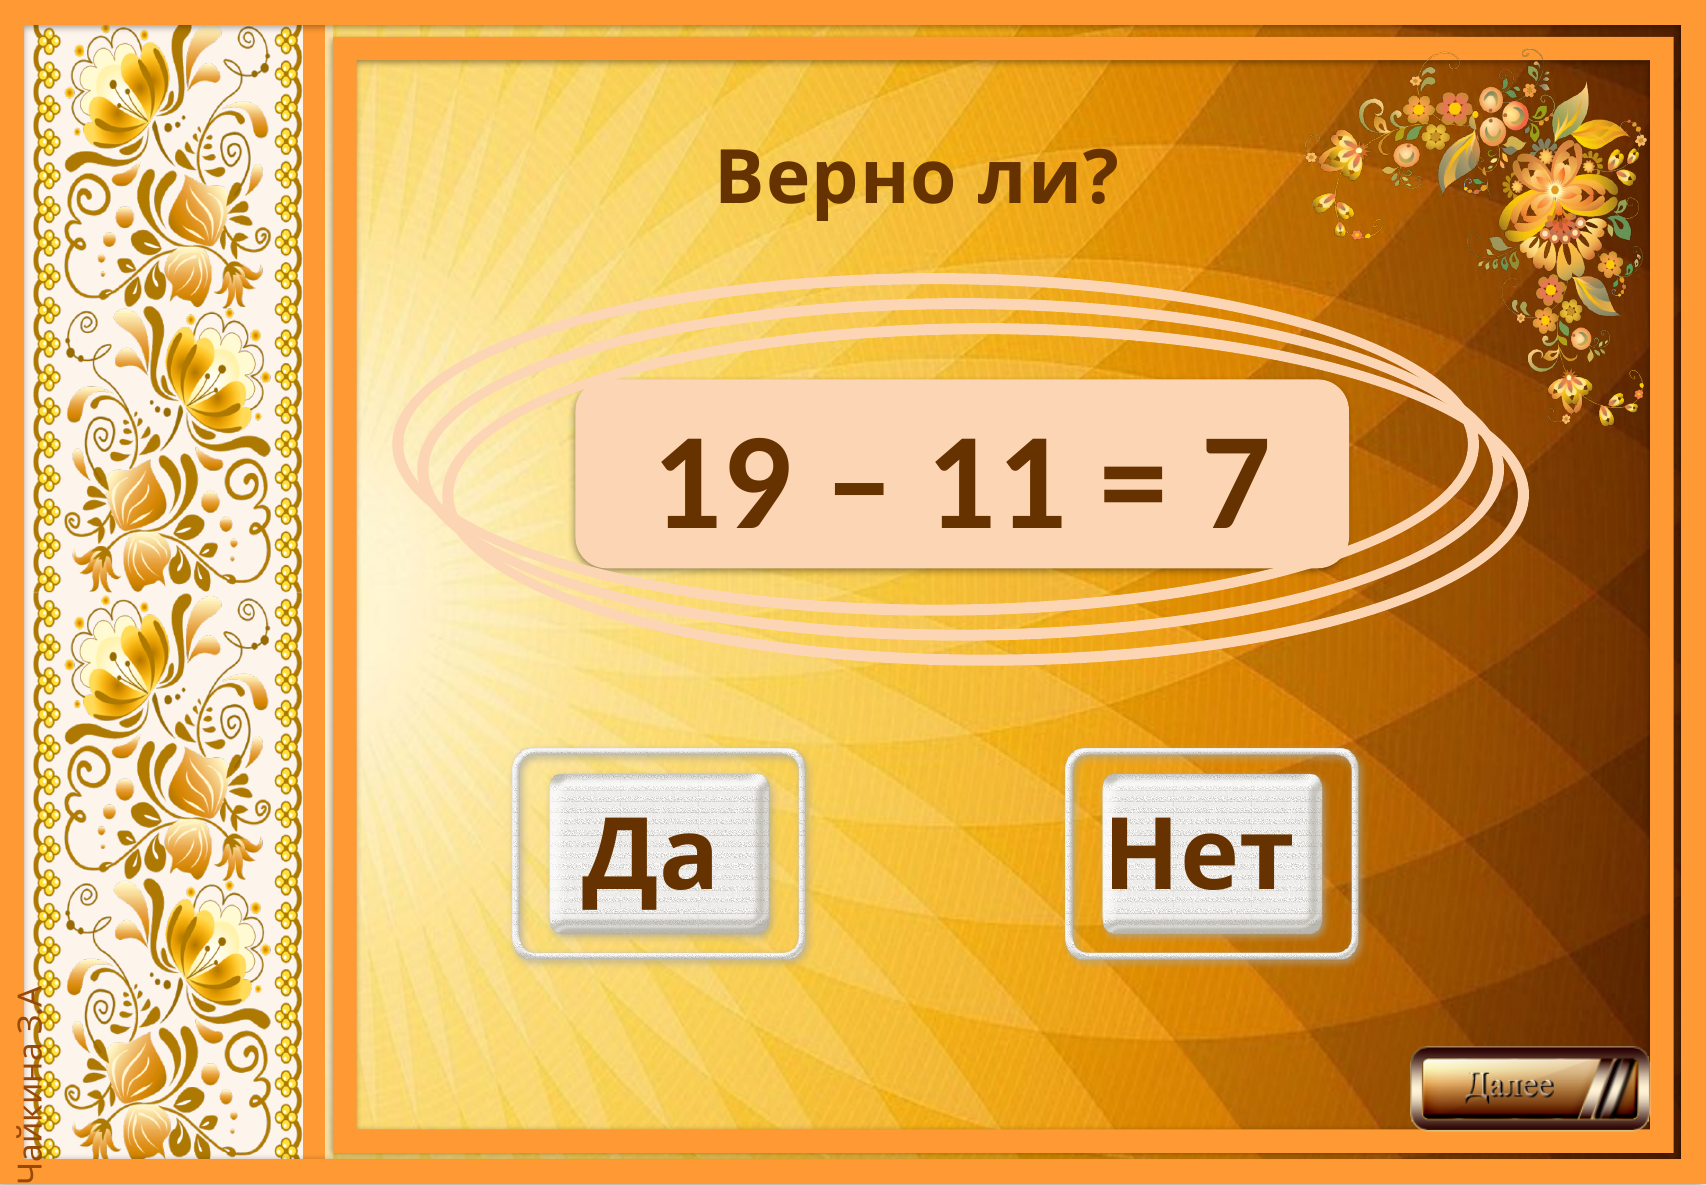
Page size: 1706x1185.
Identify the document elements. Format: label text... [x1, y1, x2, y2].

text_box [415, 296, 1491, 534]
picture [25, 993, 31, 1000]
text_box [390, 271, 1466, 509]
picture [325, 25, 1681, 1159]
text_box [460, 426, 1482, 618]
picture [25, 1068, 31, 1077]
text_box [1054, 733, 1373, 976]
text_box Верно ли? [392, 119, 1444, 317]
picture [32, 1149, 39, 1157]
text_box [501, 733, 820, 976]
text_box 19 – 11 = 7 [574, 378, 1350, 570]
picture [25, 1149, 32, 1159]
picture [25, 25, 303, 1159]
picture [32, 1048, 39, 1056]
picture [25, 1091, 38, 1099]
text_box [467, 439, 1507, 643]
picture [25, 1130, 38, 1138]
text_box [440, 321, 1532, 668]
